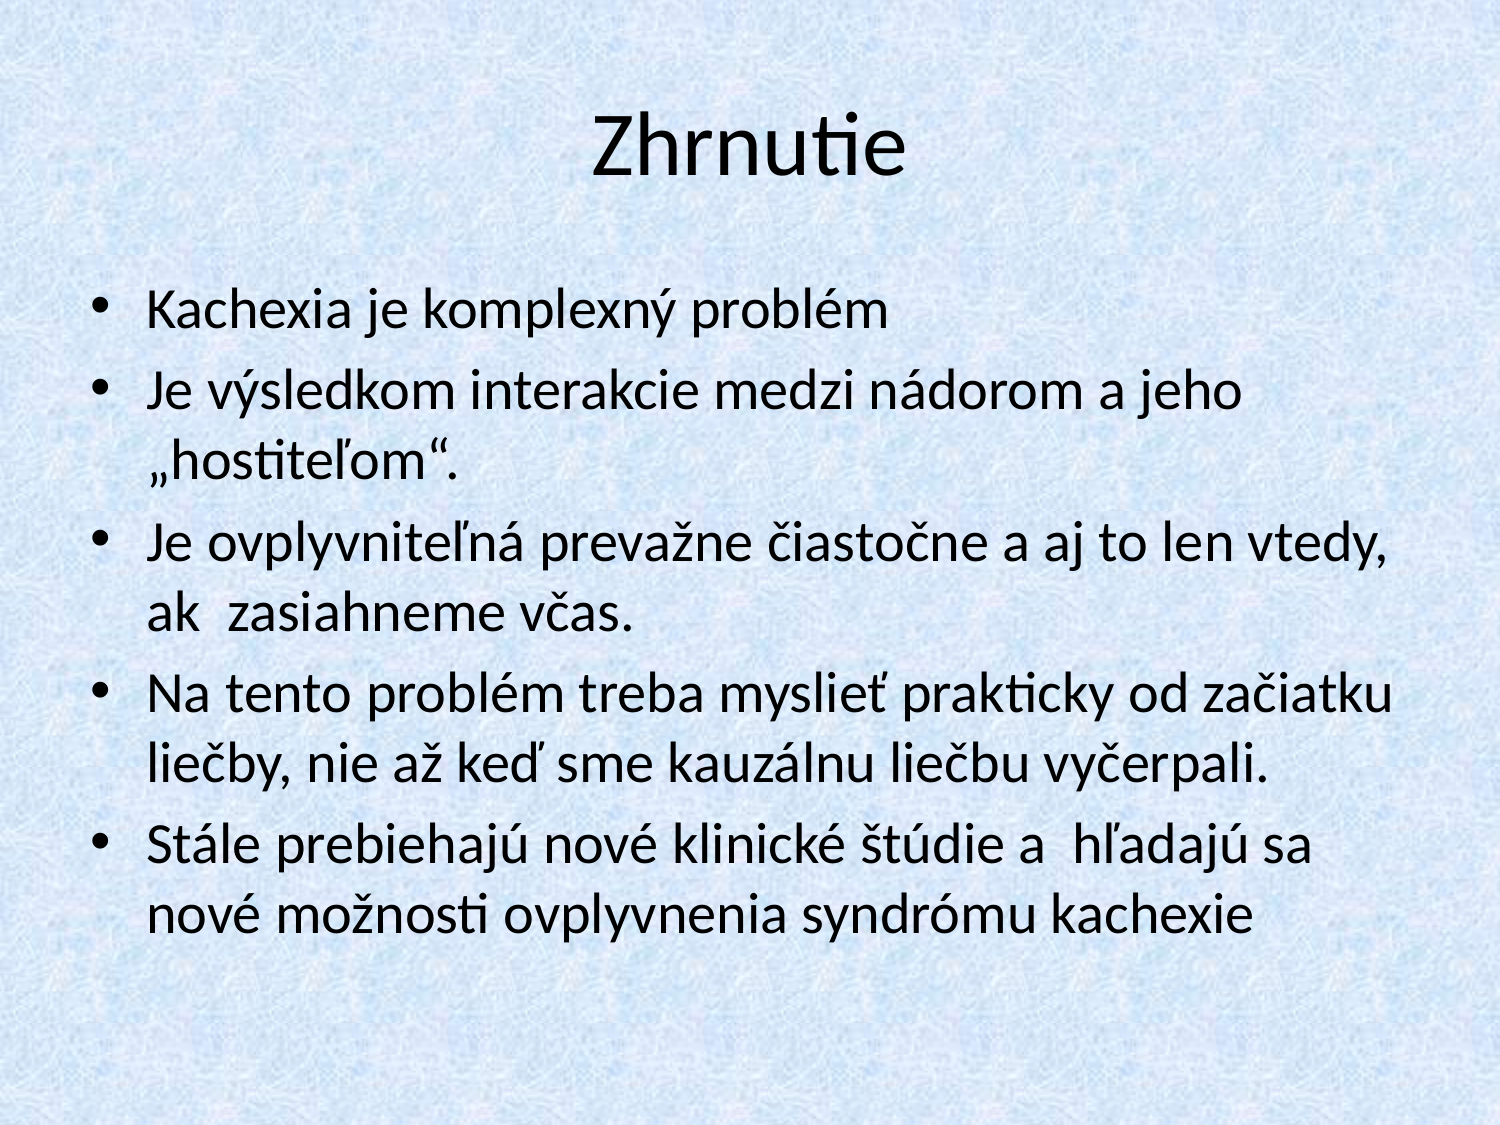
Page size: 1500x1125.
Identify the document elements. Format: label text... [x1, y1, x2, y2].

list Kachexia je komplexný problém Je výsledkom interakcie medzi nádorom a jeho „hostiteľom“. Je ovplyvniteľná prevažne čiastočne a aj to len vtedy, ak zasiahneme včas. Na tento problém treba myslieť prakticky od začiatku liečby, nie až keď sme kauzálnu liečbu vyčerpali. Stále prebiehajú nové klinické štúdie a hľadajú sa nové možnosti ovplyvnenia syndrómu kachexie [75, 262, 1425, 1005]
title Zhrnutie [75, 45, 1425, 233]
picture [0, 0, 1500, 1125]
